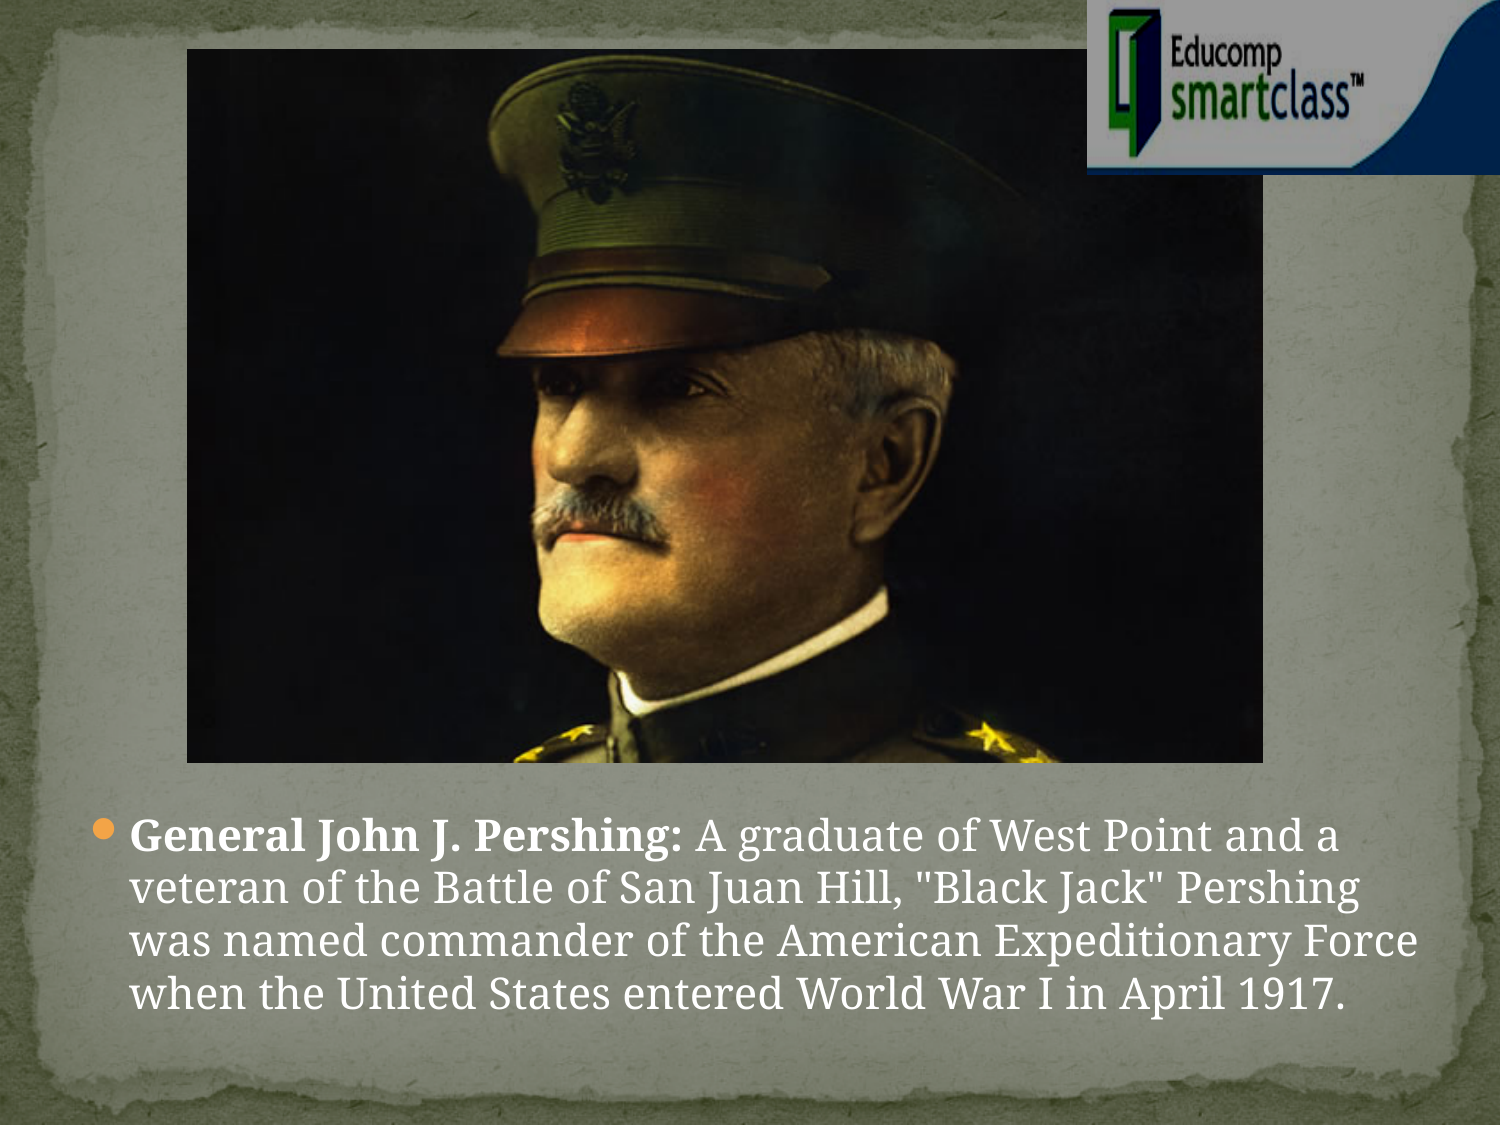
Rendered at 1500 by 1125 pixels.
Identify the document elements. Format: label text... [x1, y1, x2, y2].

picture [187, 0, 1500, 763]
list General John J. Pershing: A graduate of West Point and a veteran of the Battle of San Juan Hill, "Black Jack" Pershing was named commander of the American Expeditionary Force when the United States entered World War I in April 1917. [75, 800, 1450, 1063]
